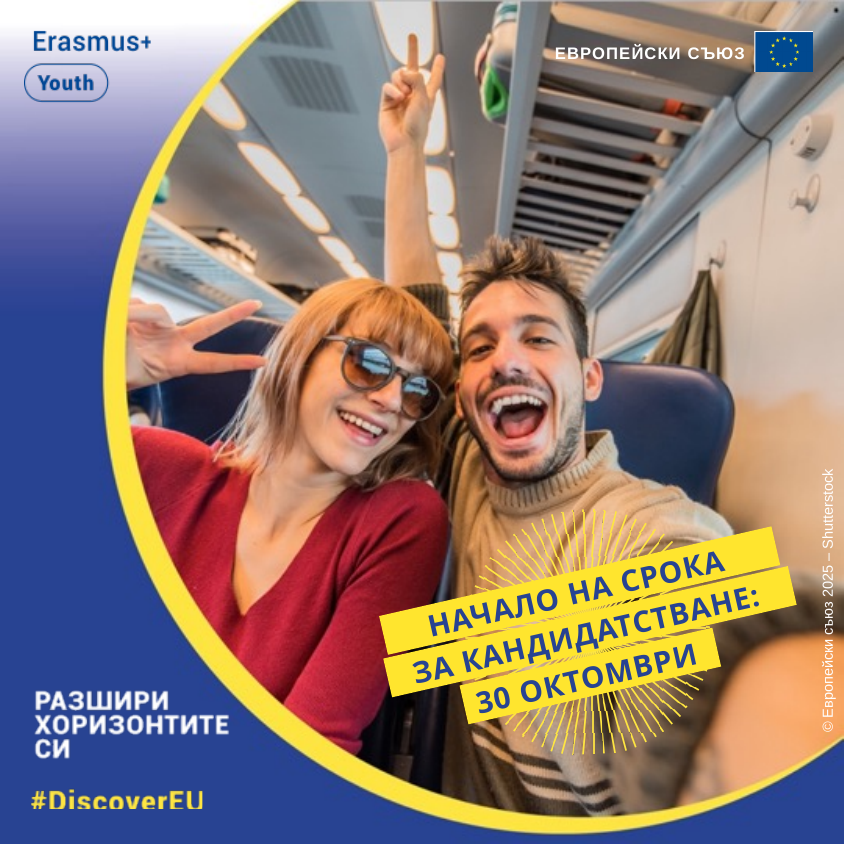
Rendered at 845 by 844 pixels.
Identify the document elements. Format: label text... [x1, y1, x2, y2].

list за кандидатстване: [383, 566, 797, 698]
list Начало на срока [379, 526, 781, 655]
list 30 октомври [459, 627, 722, 725]
picture [0, 0, 844, 844]
